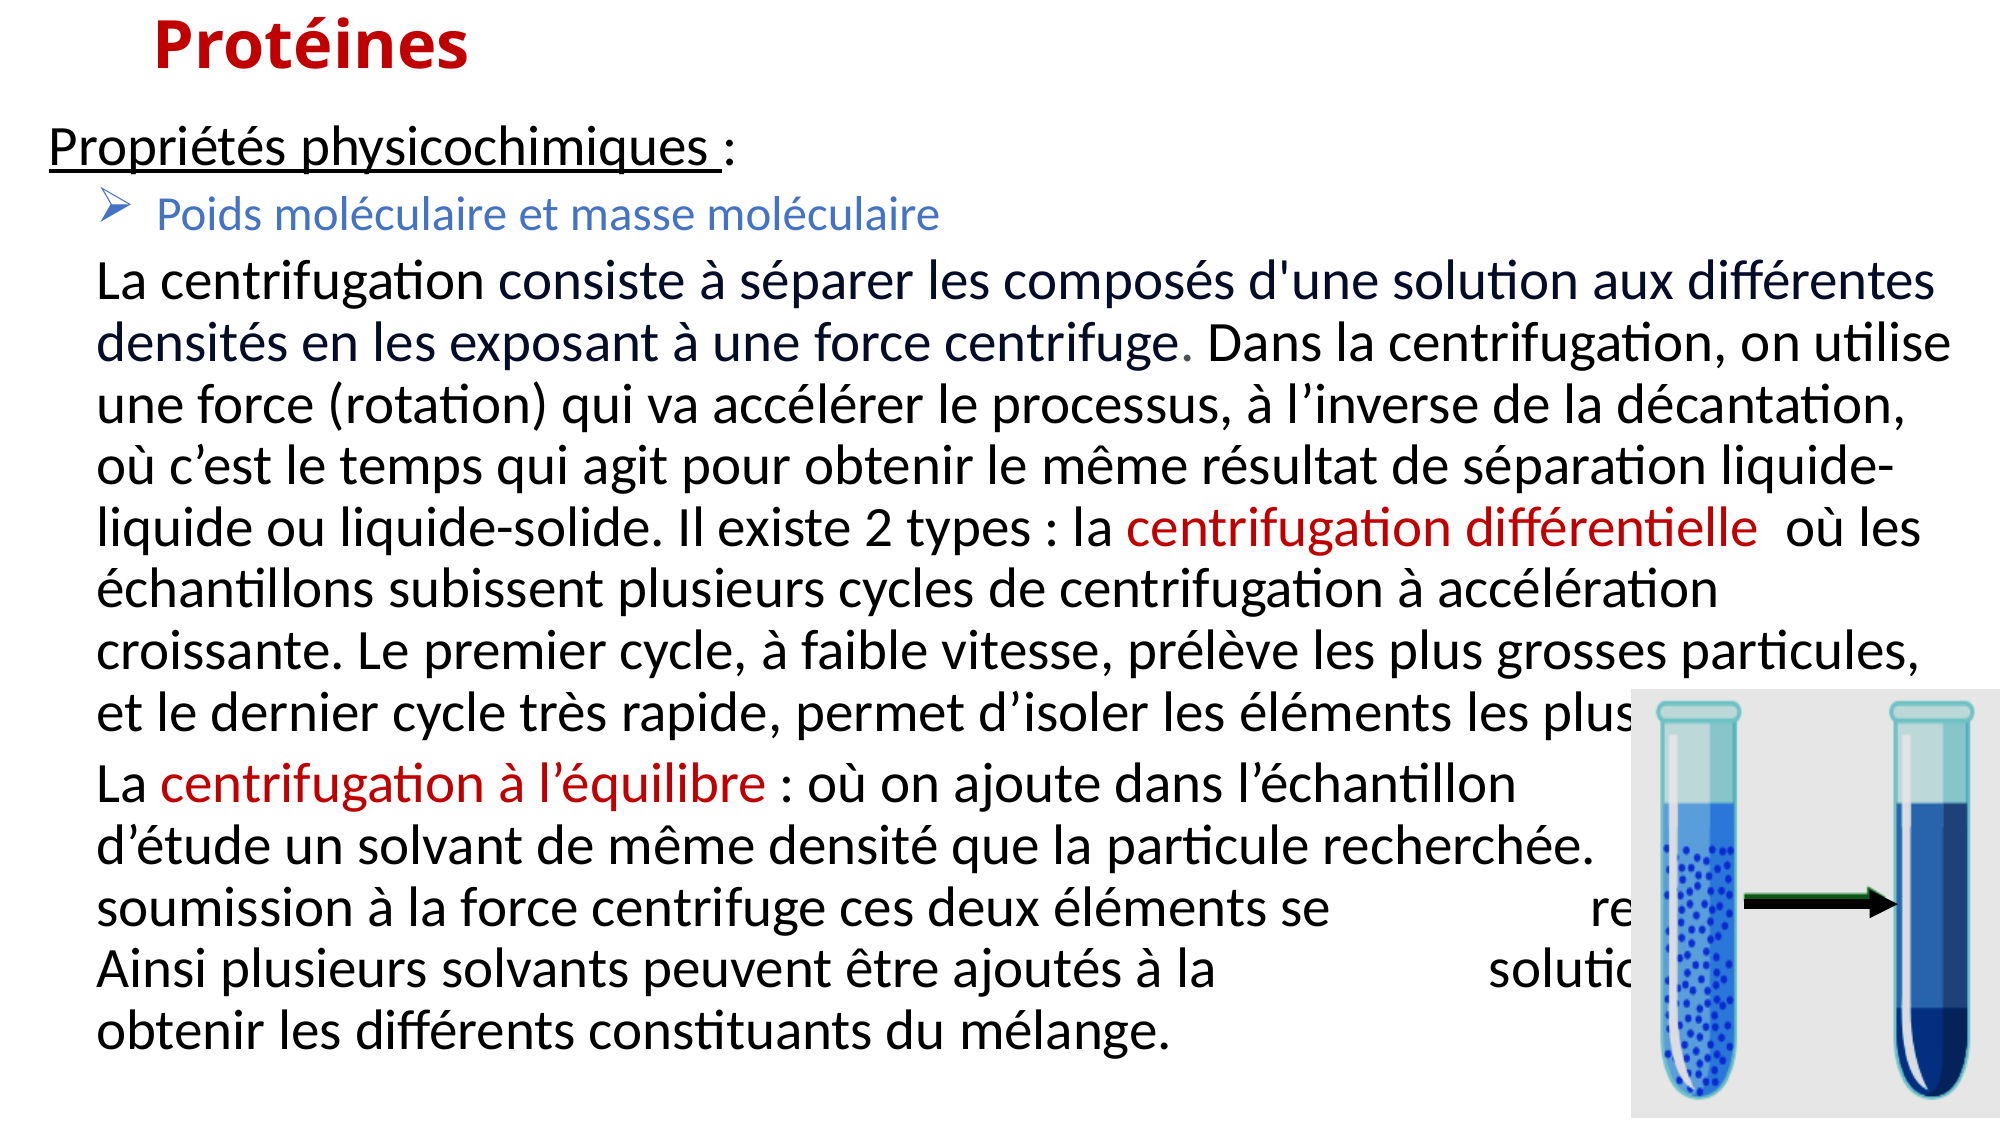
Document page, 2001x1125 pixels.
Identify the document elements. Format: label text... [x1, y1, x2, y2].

text_box Propriétés physicochimiques : Poids moléculaire et masse moléculaire La centrifugation consiste à séparer les composés d'une solution aux différentes densités en les exposant à une force centrifuge. Dans la centrifugation, on utilise une force (rotation) qui va accélérer le processus, à l’inverse de la décantation, où c’est le temps qui agit pour obtenir le même résultat de séparation liquide-liquide ou liquide-solide. Il existe 2 types : la centrifugation différentielle où les échantillons subissent plusieurs cycles de centrifugation à accélération croissante. Le premier cycle, à faible vitesse, prélève les plus grosses particules, et le dernier cycle très rapide, permet d’isoler les éléments les plus petits. La centrifugation à l’équilibre : où on ajoute dans l’échantillon d’étude un solvant de même densité que la particule recherchée. Après soumission à la force centrifuge ces deux éléments se rejoignent. Ainsi plusieurs solvants peuvent être ajoutés à la solution pour obtenir les différents constituants du mélange. [7, 108, 1977, 1125]
picture [1631, 689, 2000, 1119]
text_box Protéines [137, 0, 1863, 95]
